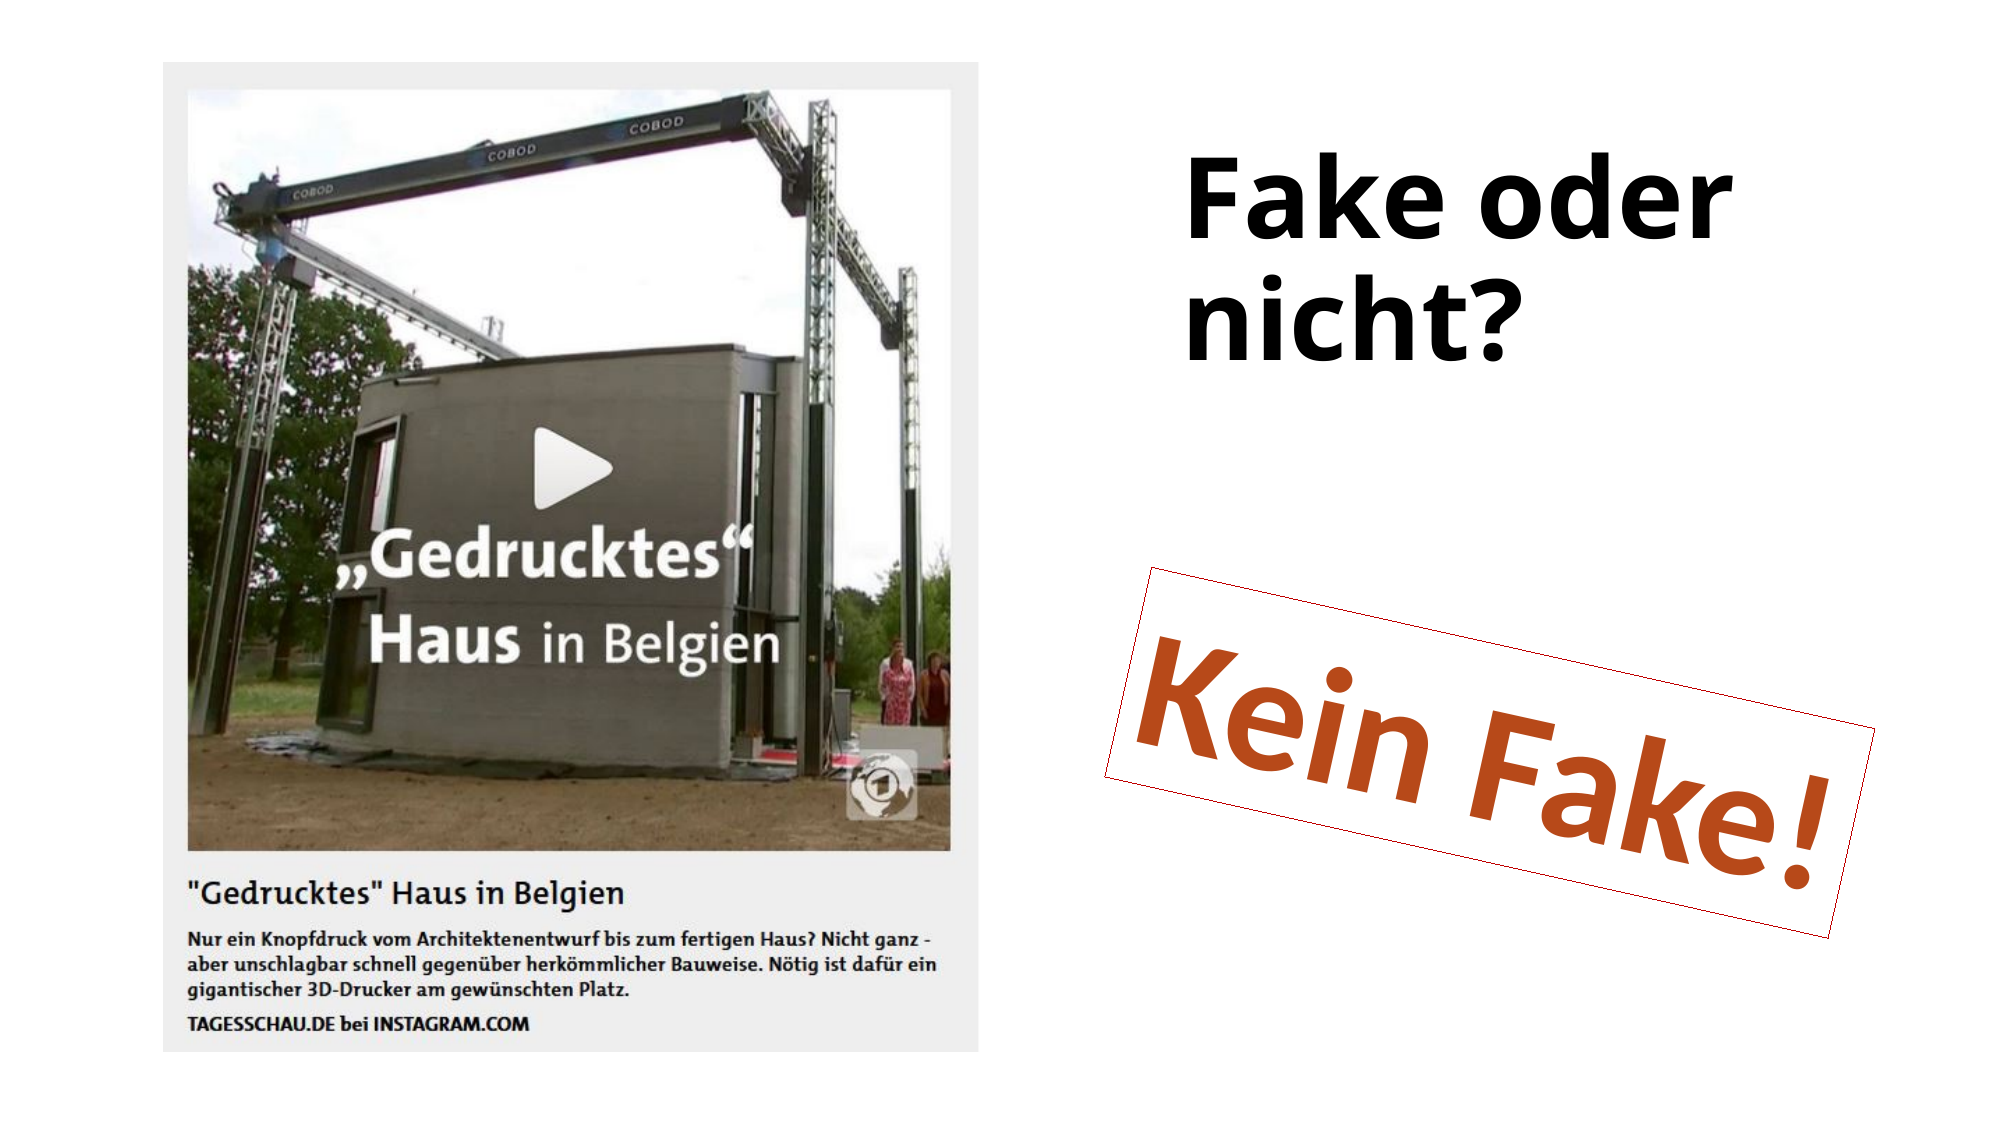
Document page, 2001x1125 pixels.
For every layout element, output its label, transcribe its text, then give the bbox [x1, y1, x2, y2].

text_box Kein Fake! [1104, 567, 1875, 939]
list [163, 62, 980, 1052]
title Fake oder nicht? [1166, 134, 1829, 526]
